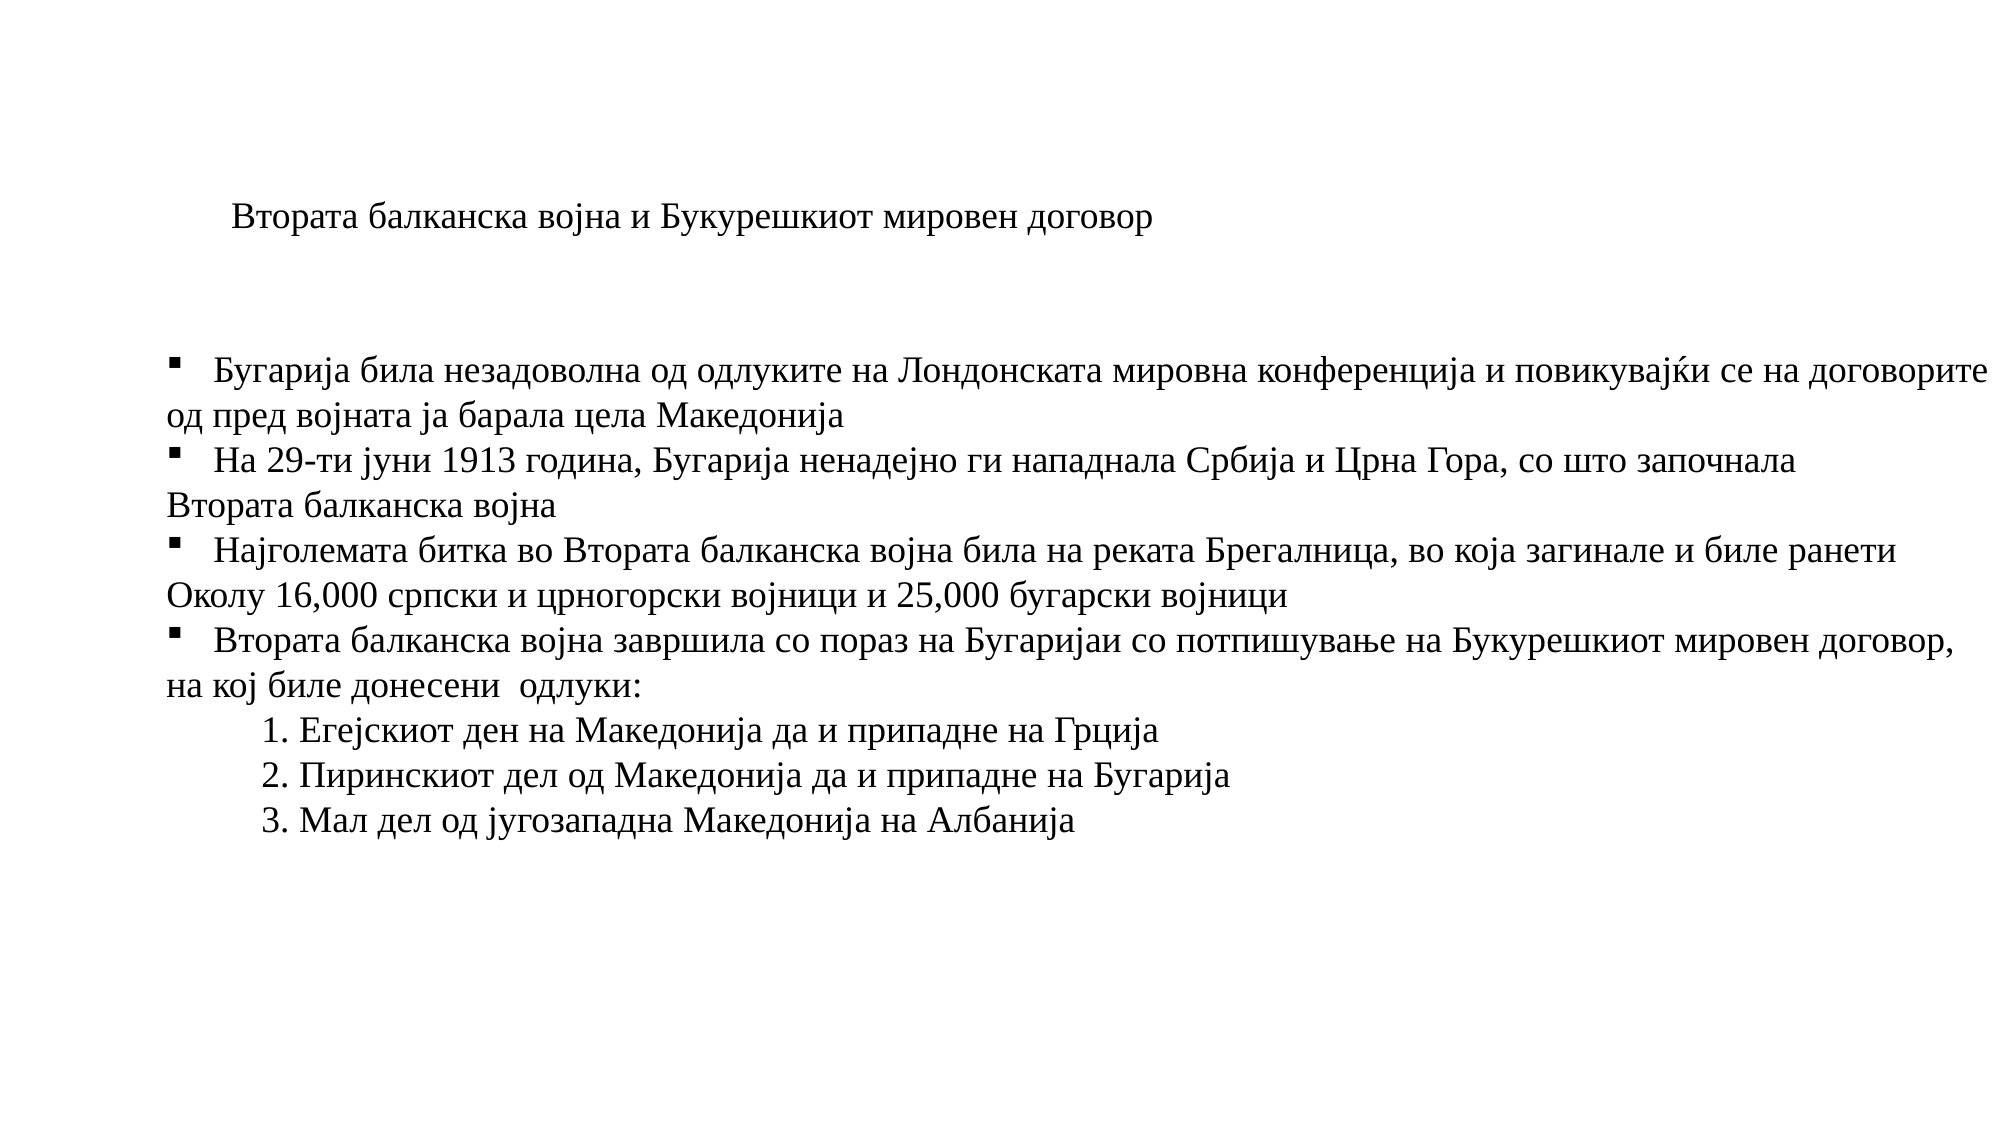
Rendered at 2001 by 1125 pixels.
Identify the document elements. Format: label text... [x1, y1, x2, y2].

text_box Втората балканска војна и Букурешкиот мировен договор [216, 183, 1170, 243]
text_box Бугарија била незадоволна од одлуките на Лондонската мировна конференција и повикувајќи се на договорите од пред војната ја барала цела Македонија На 29-ти јуни 1913 година, Бугарија ненадејно ги нападнала Србија и Црна Гора, со што започнала Втората балканска војна Најголемата битка во Втората балканска војна била на реката Брегалница, во која загинале и биле ранети Околу 16,000 српски и црногорски војници и 25,000 бугарски војници Втората балканска војна завршила со пораз на Бугаријаи со потпишување на Букурешкиот мировен договор, на кој биле донесени одлуки: 1. Егејскиот ден на Македонија да и припадне на Грција 2. Пиринскиот дел од Македонија да и припадне на Бугарија 3. Мал дел од југозападна Македонија на Албанија [151, 337, 2000, 848]
